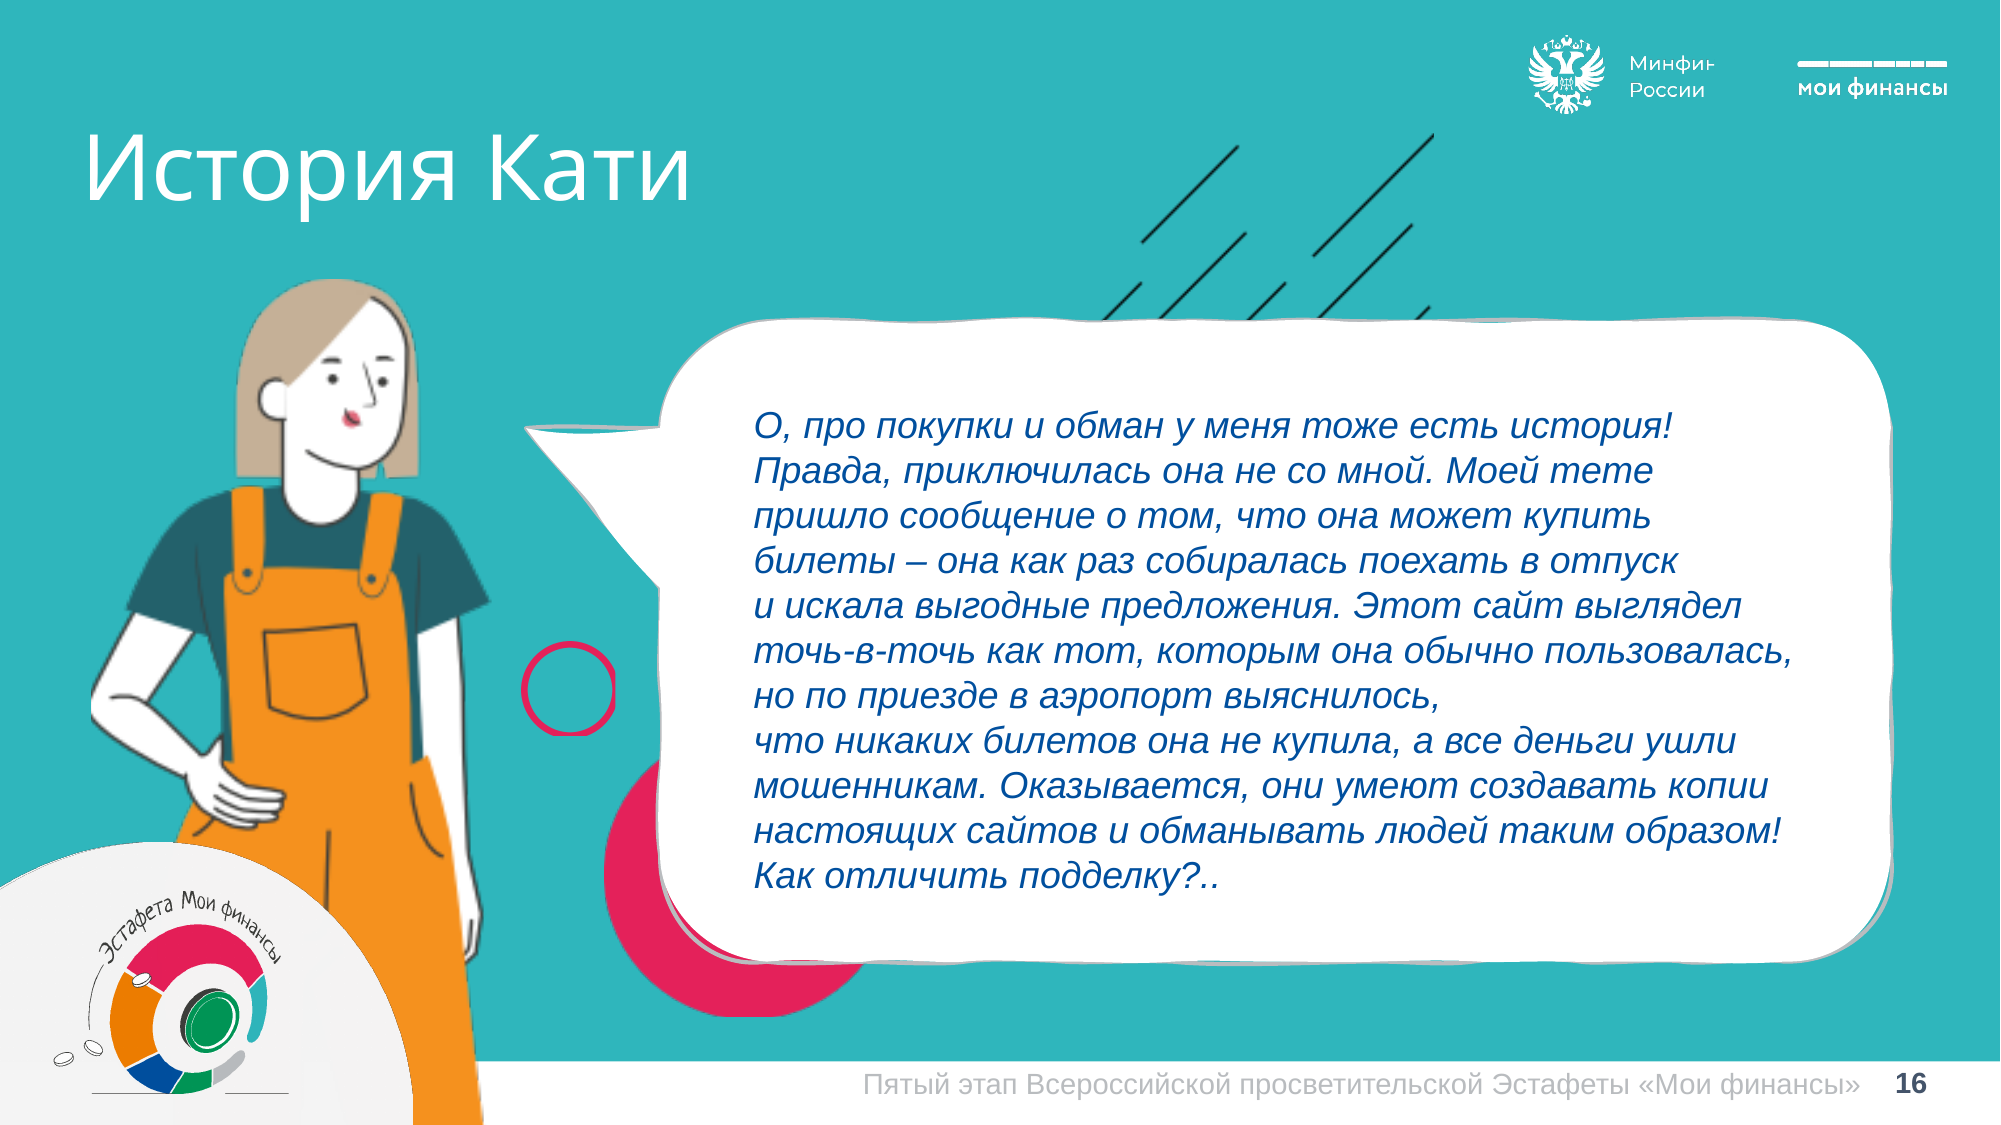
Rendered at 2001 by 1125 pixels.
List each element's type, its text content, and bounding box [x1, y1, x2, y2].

text_box История Кати [81, 121, 943, 221]
picture [942, 132, 1435, 605]
text_box О, про покупки и обман у меня тоже есть история! Правда, приключилась она не со мной. Моей тете пришло сообщение о том, что она может купить билеты – она как раз собиралась поехать в отпуск и искала выгодные предложения. Этот сайт выглядел точь-в-точь как тот, которым она обычно пользовалась, но по приезде в аэропорт выяснилось, что никаких билетов она не купила, а все деньги ушли мошенникам. Оказывается, они умеют создавать копии настоящих сайтов и обманывать людей таким образом! Как отличить подделку?.. [738, 393, 1813, 903]
text_box [524, 317, 936, 728]
picture [520, 641, 892, 1017]
text_box [896, 316, 1895, 967]
picture [0, 279, 497, 1125]
slide_number 16 [1862, 1052, 1943, 1113]
